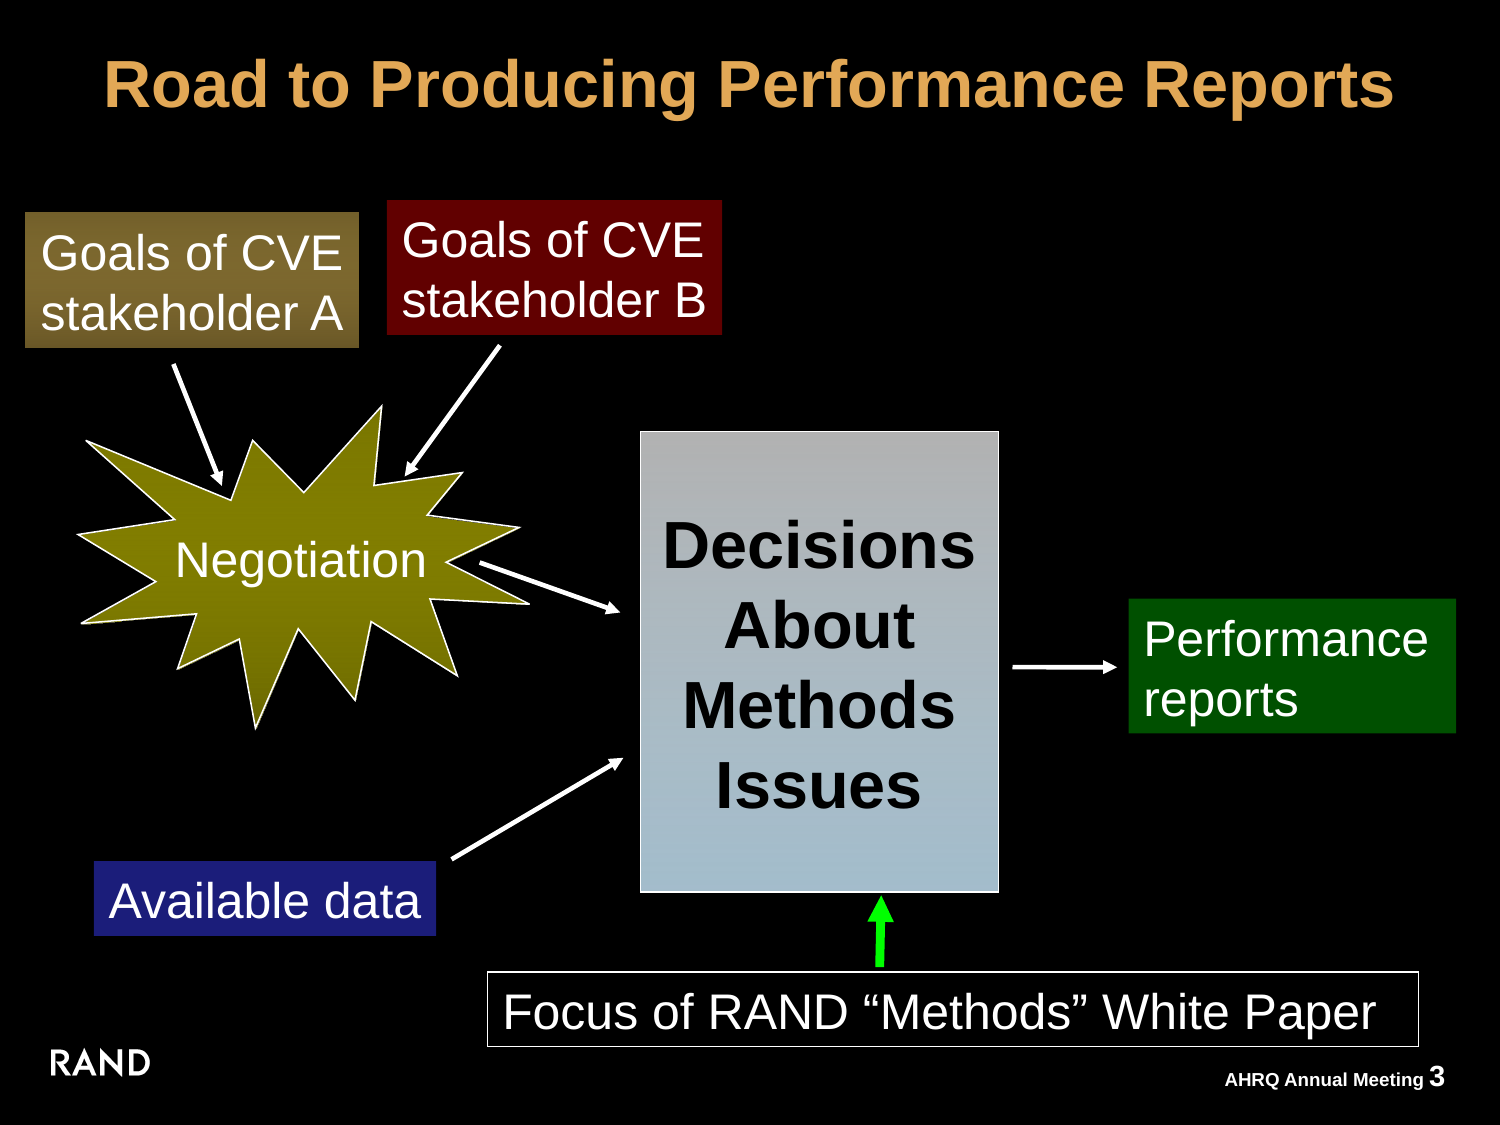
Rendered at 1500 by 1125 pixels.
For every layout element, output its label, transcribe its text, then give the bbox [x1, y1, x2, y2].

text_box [23, 199, 1457, 1049]
picture [50, 1049, 151, 1077]
title Road to Producing Performance Reports [0, 40, 1500, 141]
